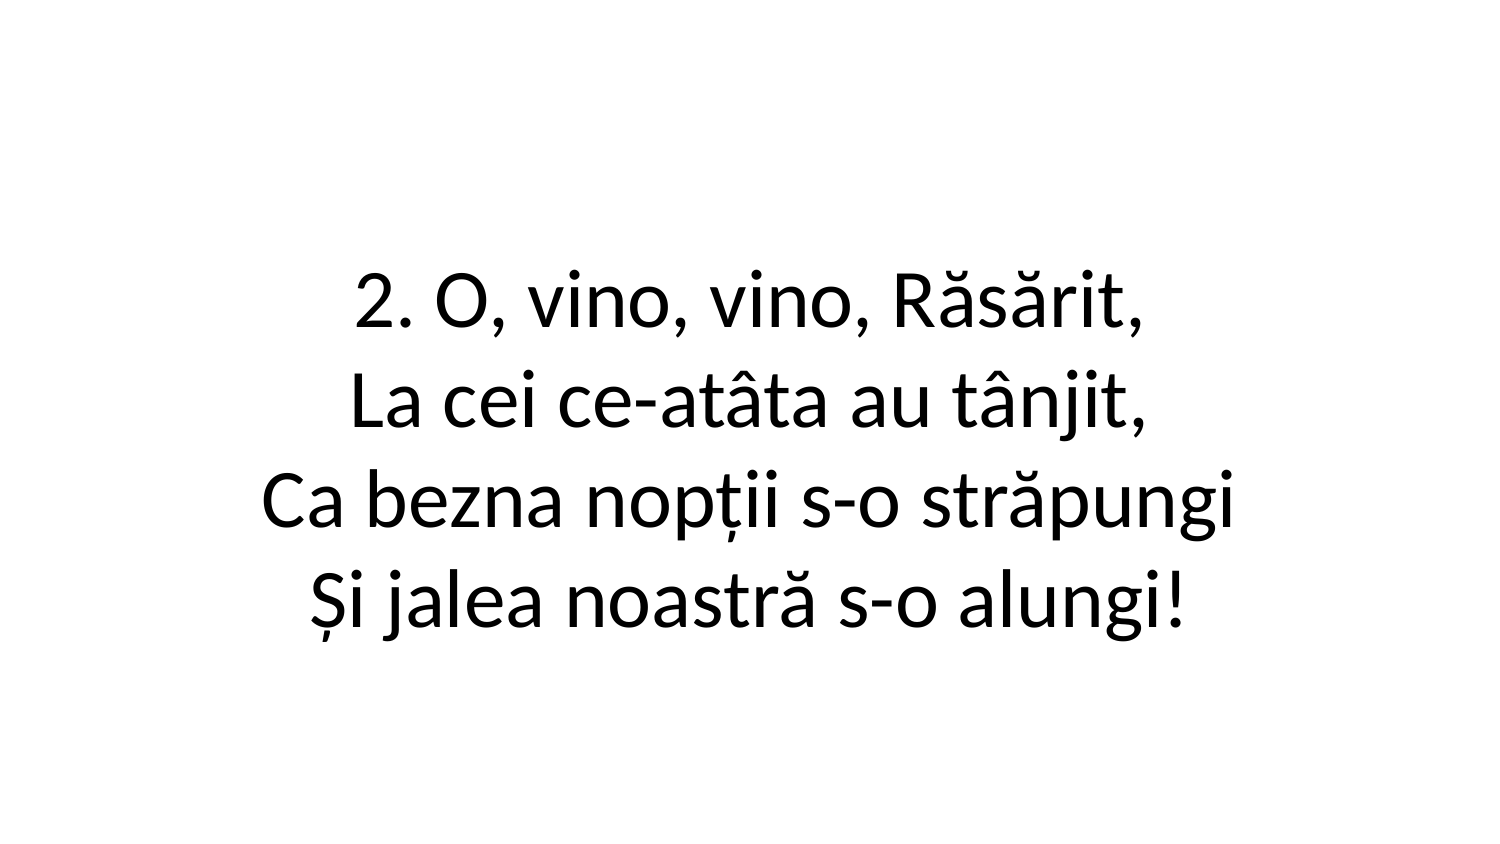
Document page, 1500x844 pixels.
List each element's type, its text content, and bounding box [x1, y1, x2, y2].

text_box 2. O, vino, vino, Răsărit, La cei ce-atâta au tânjit, Ca bezna nopții s-o străpungi Și jalea noastră s-o alungi! [247, 192, 1253, 652]
